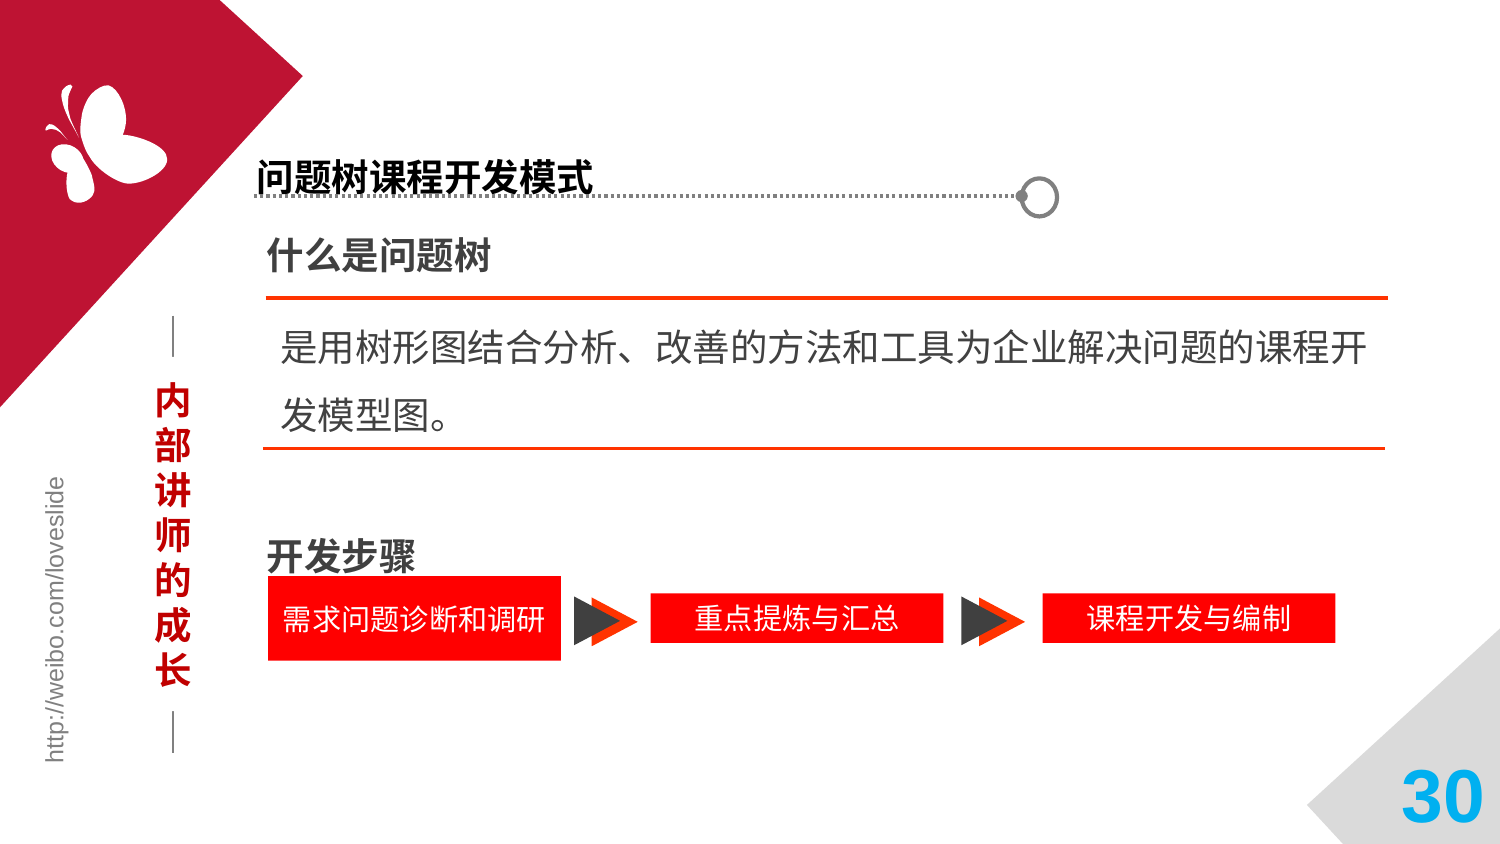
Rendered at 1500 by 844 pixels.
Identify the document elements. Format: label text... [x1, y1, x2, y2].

text_box [589, 595, 640, 649]
text_box http://weibo.com/loveslide [30, 461, 76, 779]
text_box [959, 594, 1010, 648]
text_box 内部讲师的成长 [135, 356, 168, 712]
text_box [253, 178, 1058, 217]
text_box 重点提炼与汇总 [650, 593, 944, 643]
text_box [571, 594, 623, 648]
text_box 问题树课程开发模式 [242, 124, 788, 207]
text_box 内部讲师的成长 [177, 356, 211, 712]
text_box 是用树形图结合分析、改善的方法和工具为企业解决问题的课程开发模型图。 [265, 300, 1388, 445]
text_box [1306, 628, 1500, 844]
text_box 需求问题诊断和调研 [268, 576, 561, 661]
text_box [44, 84, 168, 203]
text_box 课程开发与编制 [1042, 593, 1336, 643]
text_box 什么是问题树 [251, 222, 643, 285]
text_box 开发步骤 [251, 502, 643, 586]
text_box [0, 0, 303, 408]
text_box [976, 595, 1028, 649]
text_box 30 [1376, 764, 1500, 822]
